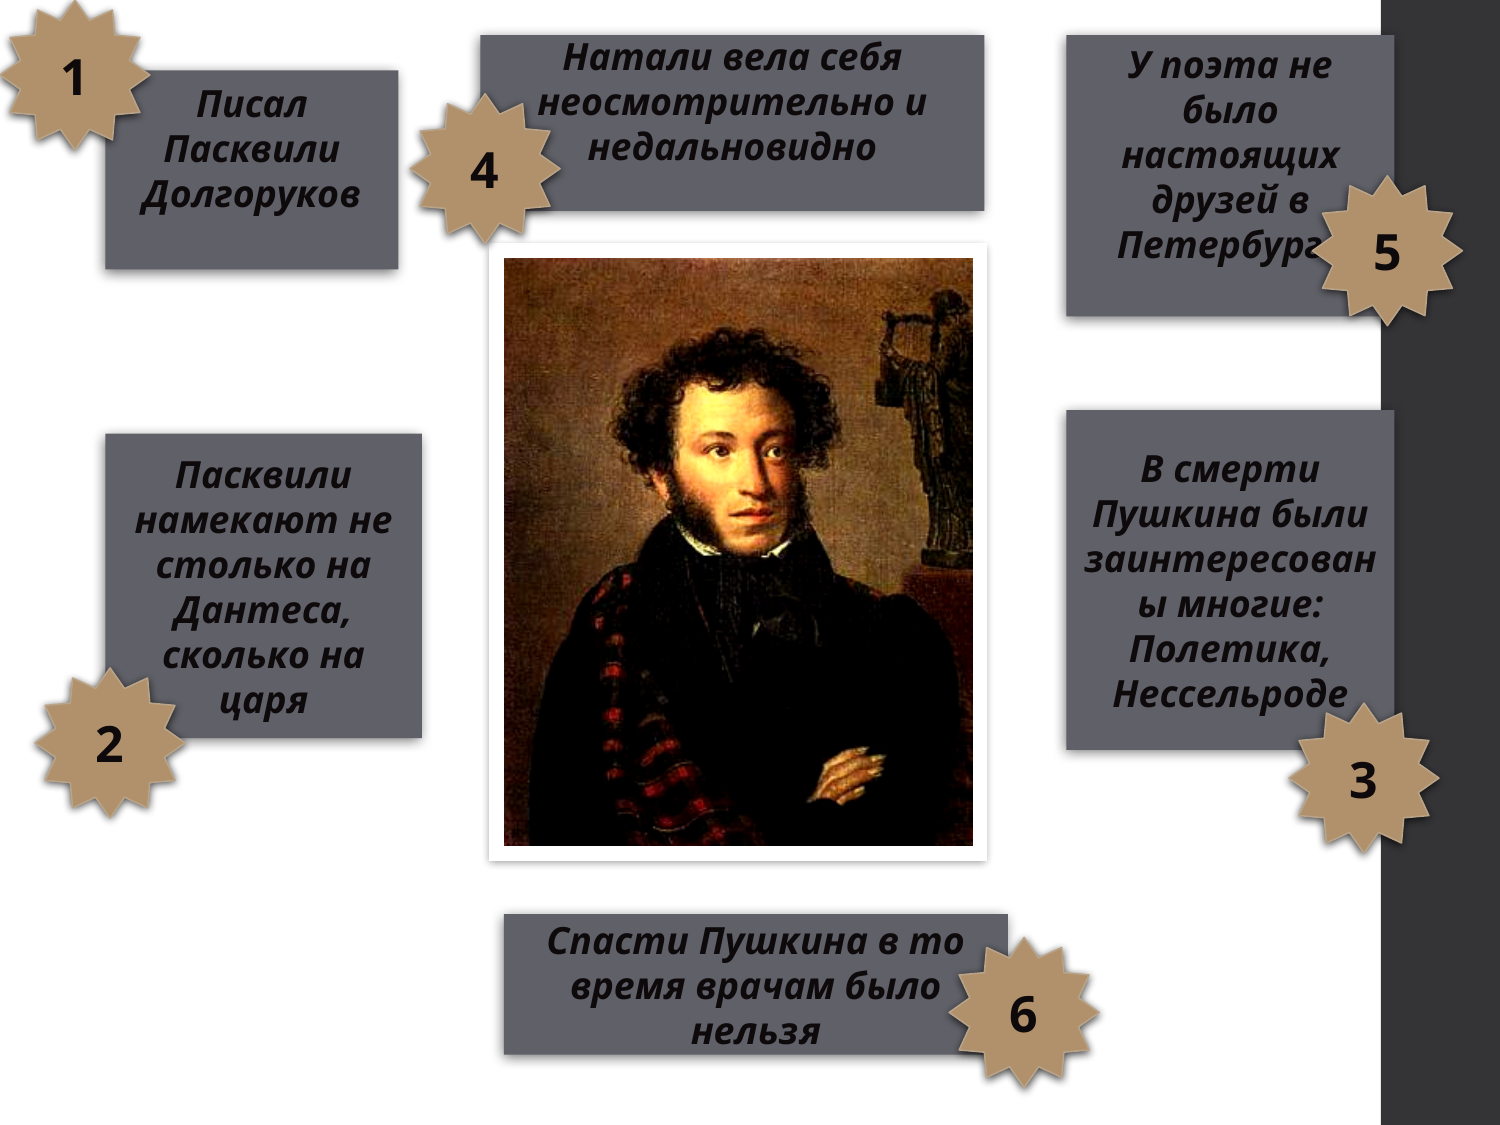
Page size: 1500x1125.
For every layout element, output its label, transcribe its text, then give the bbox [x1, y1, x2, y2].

picture [503, 257, 973, 847]
text_box Натали вела себя неосмотрительно и недальновидно [480, 35, 985, 211]
text_box 3 [1288, 702, 1440, 854]
text_box 1 [0, 0, 151, 151]
text_box В смерти Пушкина были заинтересованы многие: Полетика, Нессельроде [1066, 410, 1395, 750]
text_box 6 [948, 936, 1100, 1089]
text_box Пасквили намекают не столько на Дантеса, сколько на царя [105, 433, 422, 739]
text_box Писал Пасквили Долгоруков [105, 70, 399, 270]
text_box 2 [34, 667, 186, 819]
text_box У поэта не было настоящих друзей в Петербурге [1066, 35, 1395, 317]
text_box 4 [409, 92, 561, 245]
text_box 5 [1311, 174, 1464, 327]
text_box Спасти Пушкина в то время врачам было нельзя [503, 914, 1008, 1055]
